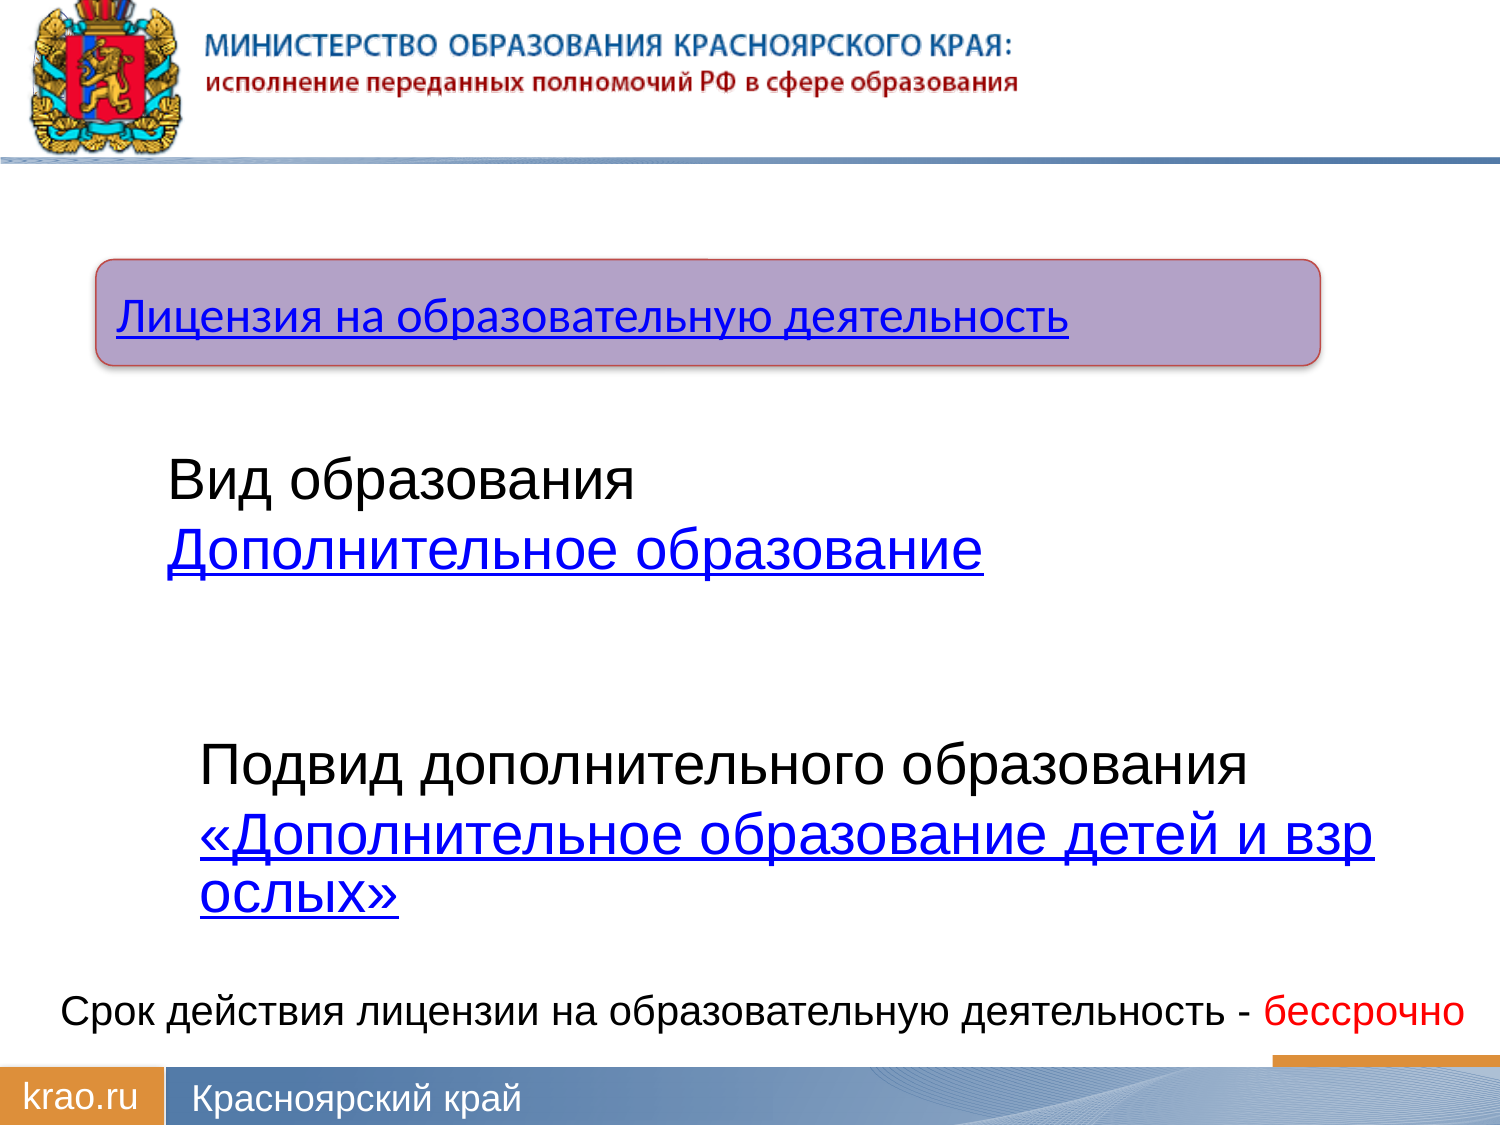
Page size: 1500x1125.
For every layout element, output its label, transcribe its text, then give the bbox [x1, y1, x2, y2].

picture [204, 31, 1034, 142]
text_box Срок действия лицензии на образовательную деятельность - бессрочно [45, 976, 1500, 1041]
text_box Вид образования Дополнительное образование [153, 434, 1371, 589]
picture [26, 0, 186, 157]
text_box Подвид дополнительного образования «Дополнительное образование детей и взрослых» [184, 718, 1396, 874]
text_box Лицензия на образовательную деятельность [95, 258, 1322, 367]
